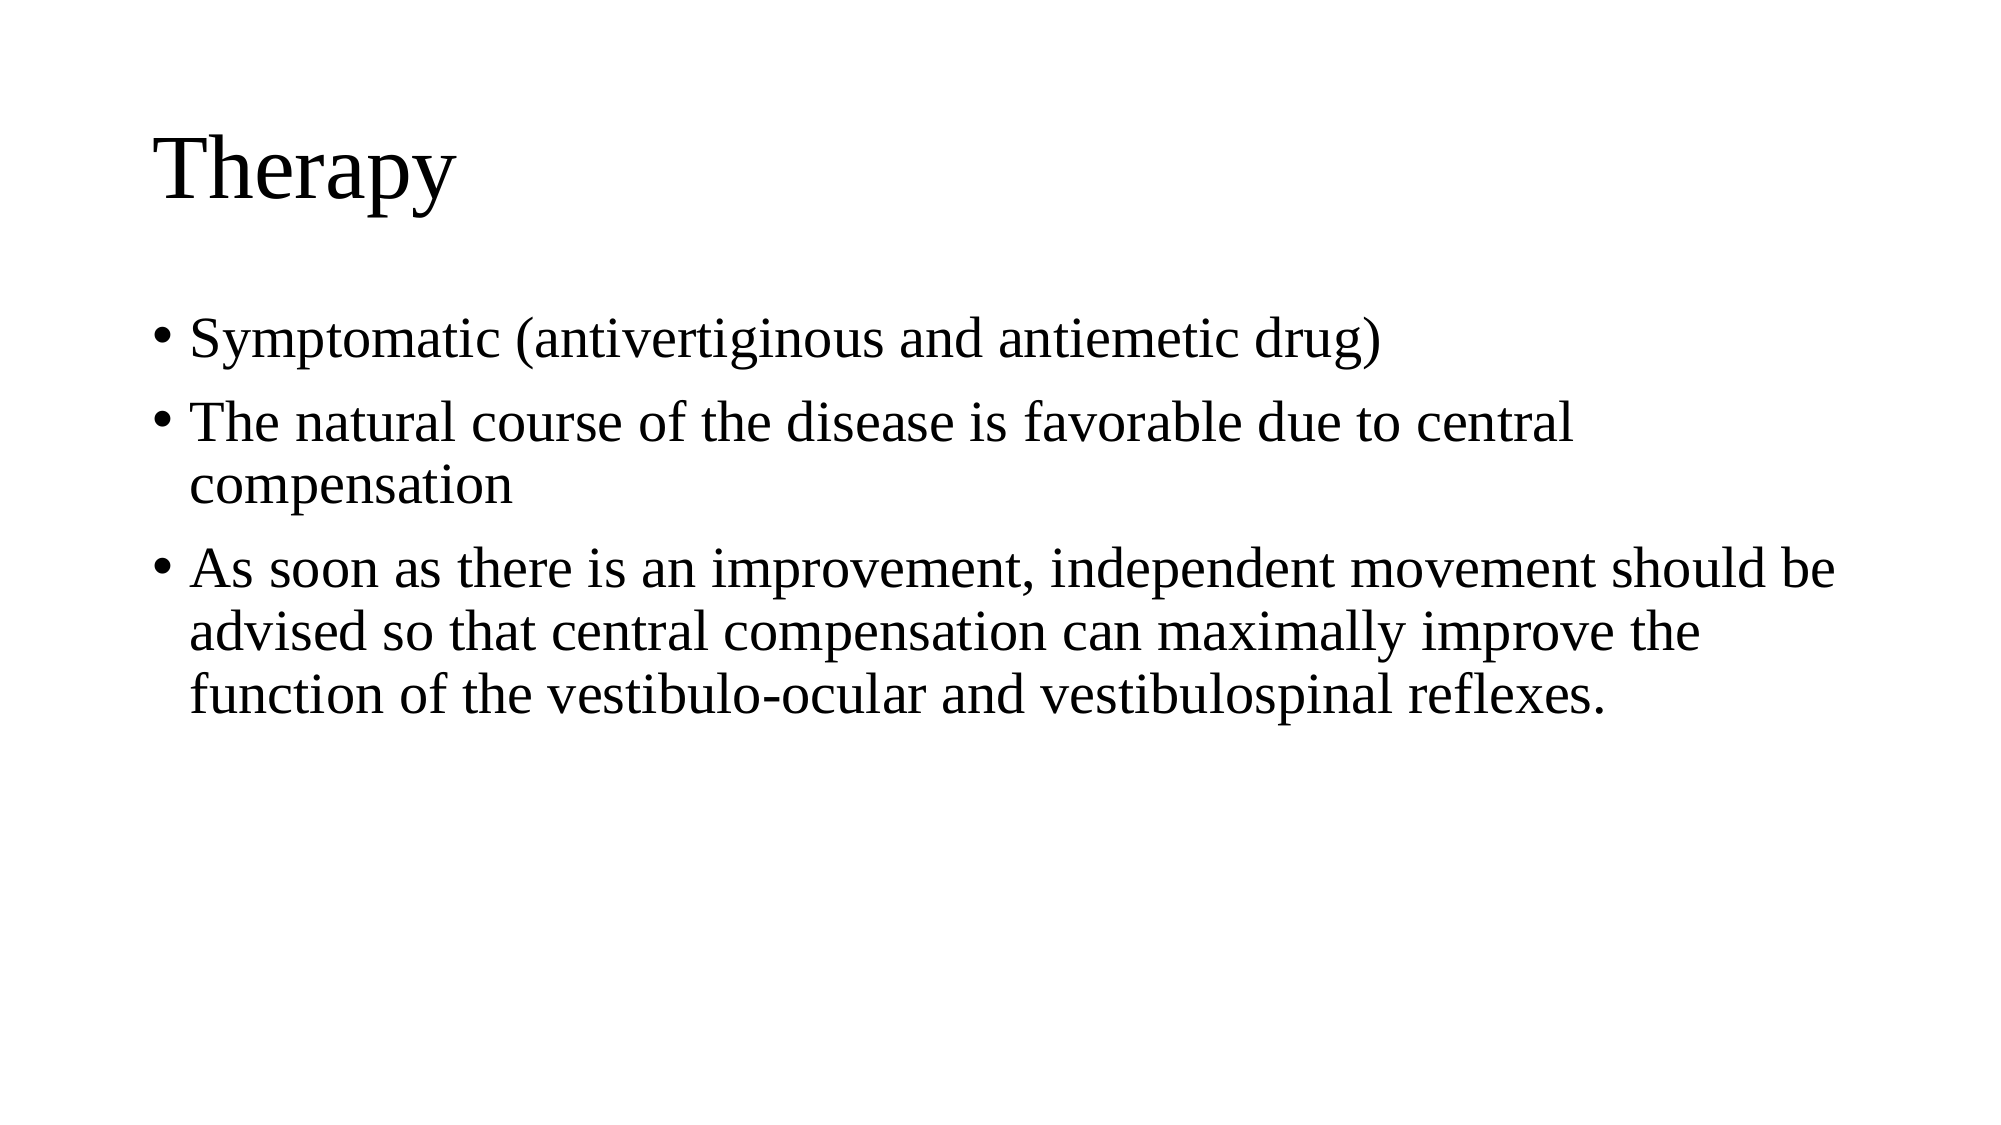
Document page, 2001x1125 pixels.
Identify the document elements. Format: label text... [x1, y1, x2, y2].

title Therapy [137, 59, 1863, 278]
list Symptomatic (antivertiginous and antiemetic drug) The natural course of the disease is favorable due to central compensation As soon as there is an improvement, independent movement should be advised so that central compensation can maximally improve the function of the vestibulo-ocular and vestibulospinal reflexes. [137, 299, 1863, 1014]
